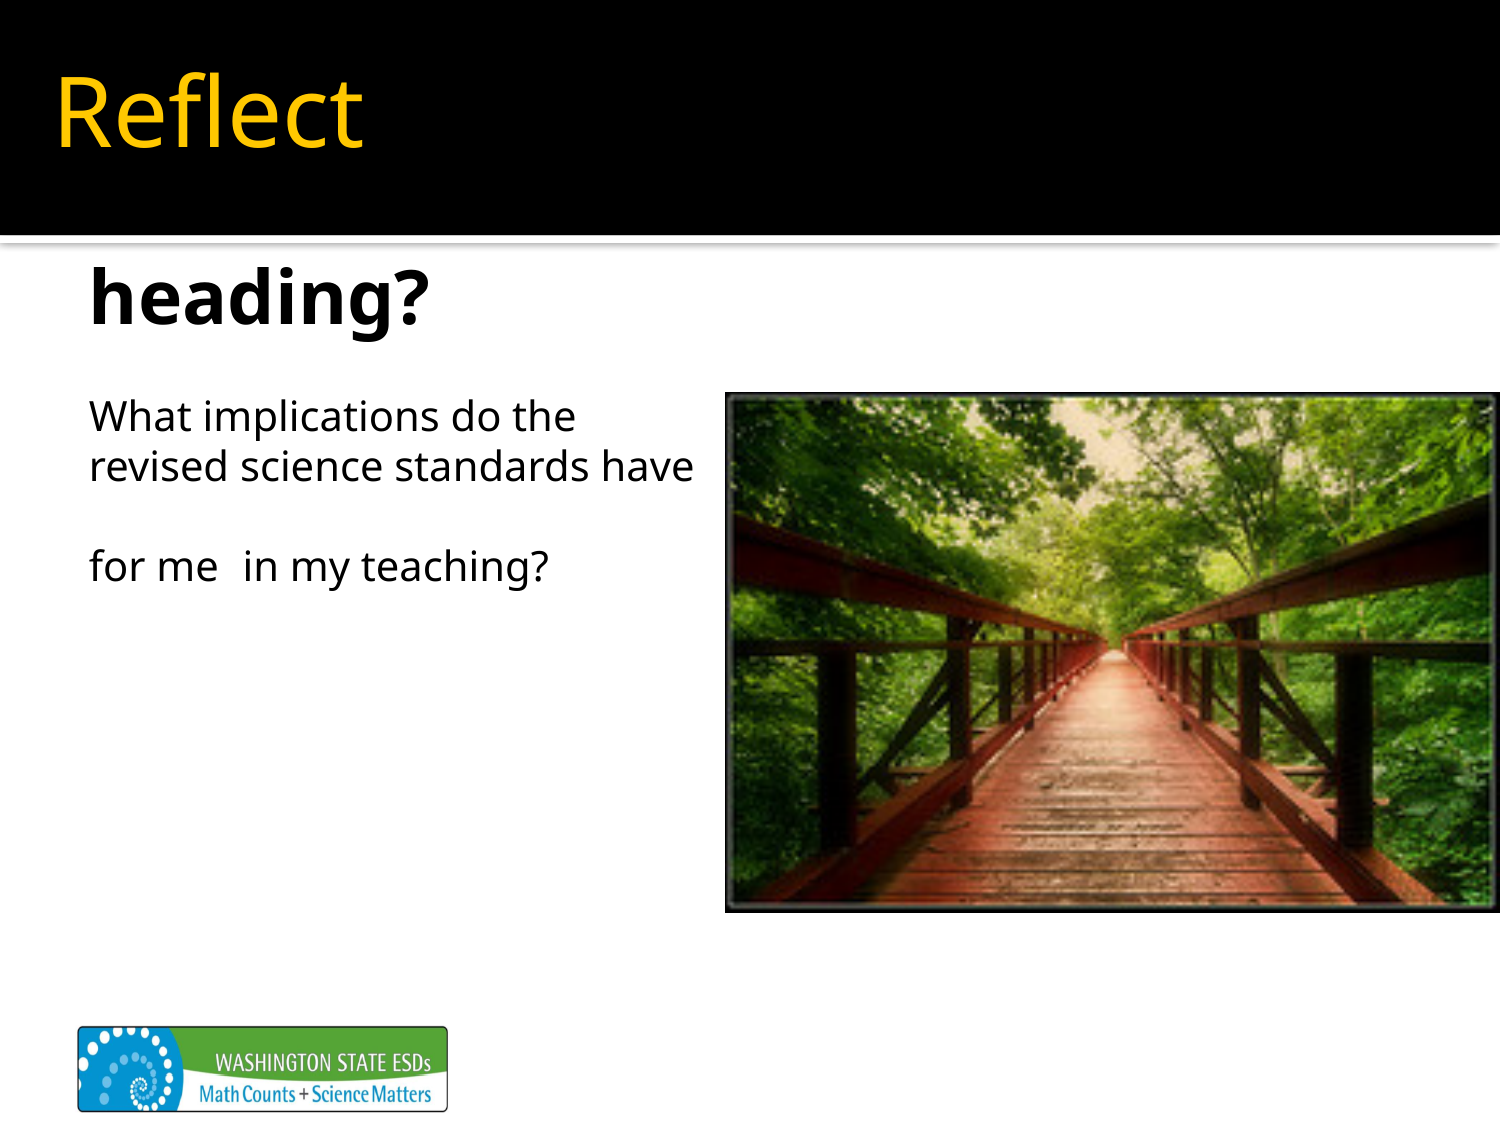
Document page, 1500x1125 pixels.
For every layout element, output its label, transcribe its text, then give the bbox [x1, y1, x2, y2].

subtitle Where am I heading? What implications do the revised science standards have for me in my teaching? [49, 312, 726, 601]
picture [75, 1025, 450, 1113]
picture [724, 392, 1500, 913]
title Reflect [37, 49, 1313, 238]
